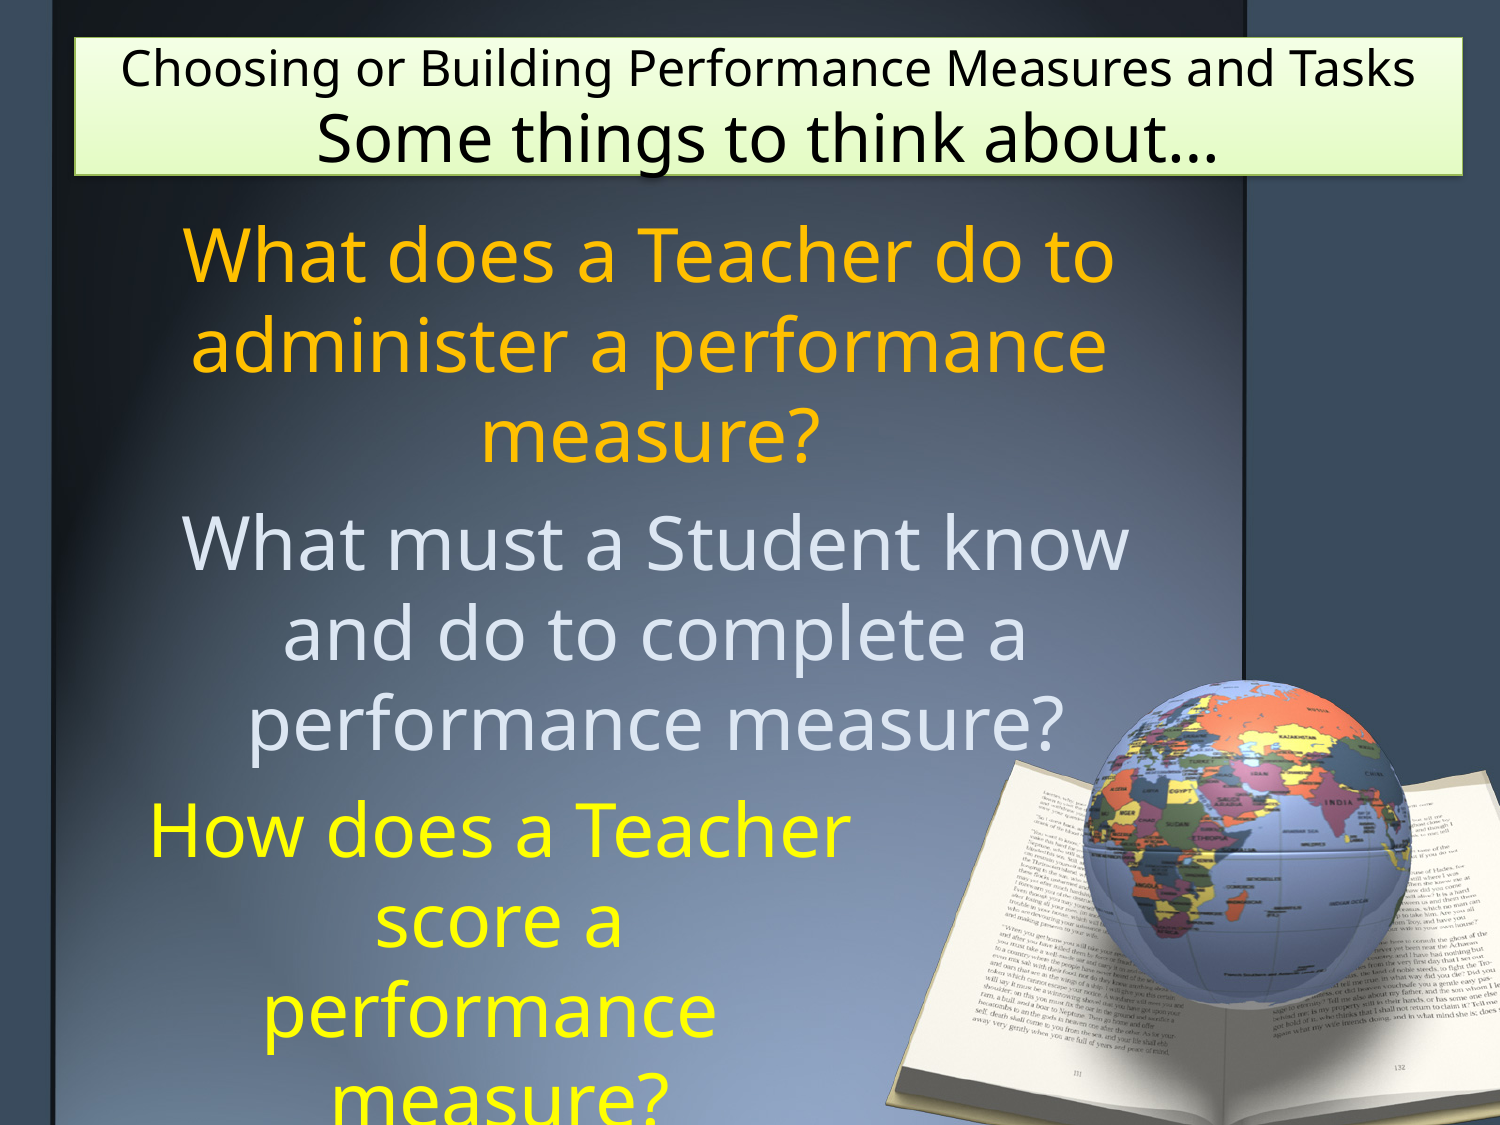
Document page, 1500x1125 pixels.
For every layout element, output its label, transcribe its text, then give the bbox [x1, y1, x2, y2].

list What must a Student know and do to complete a performance measure? [99, 487, 1213, 788]
picture [0, 0, 1500, 1125]
text_box How does a Teacher score a performance measure? [124, 774, 875, 1125]
text_box What does a Teacher do to administer a performance measure? [99, 199, 1200, 485]
title Choosing or Building Performance Measures and Tasks Some things to think about… [74, 37, 1463, 176]
